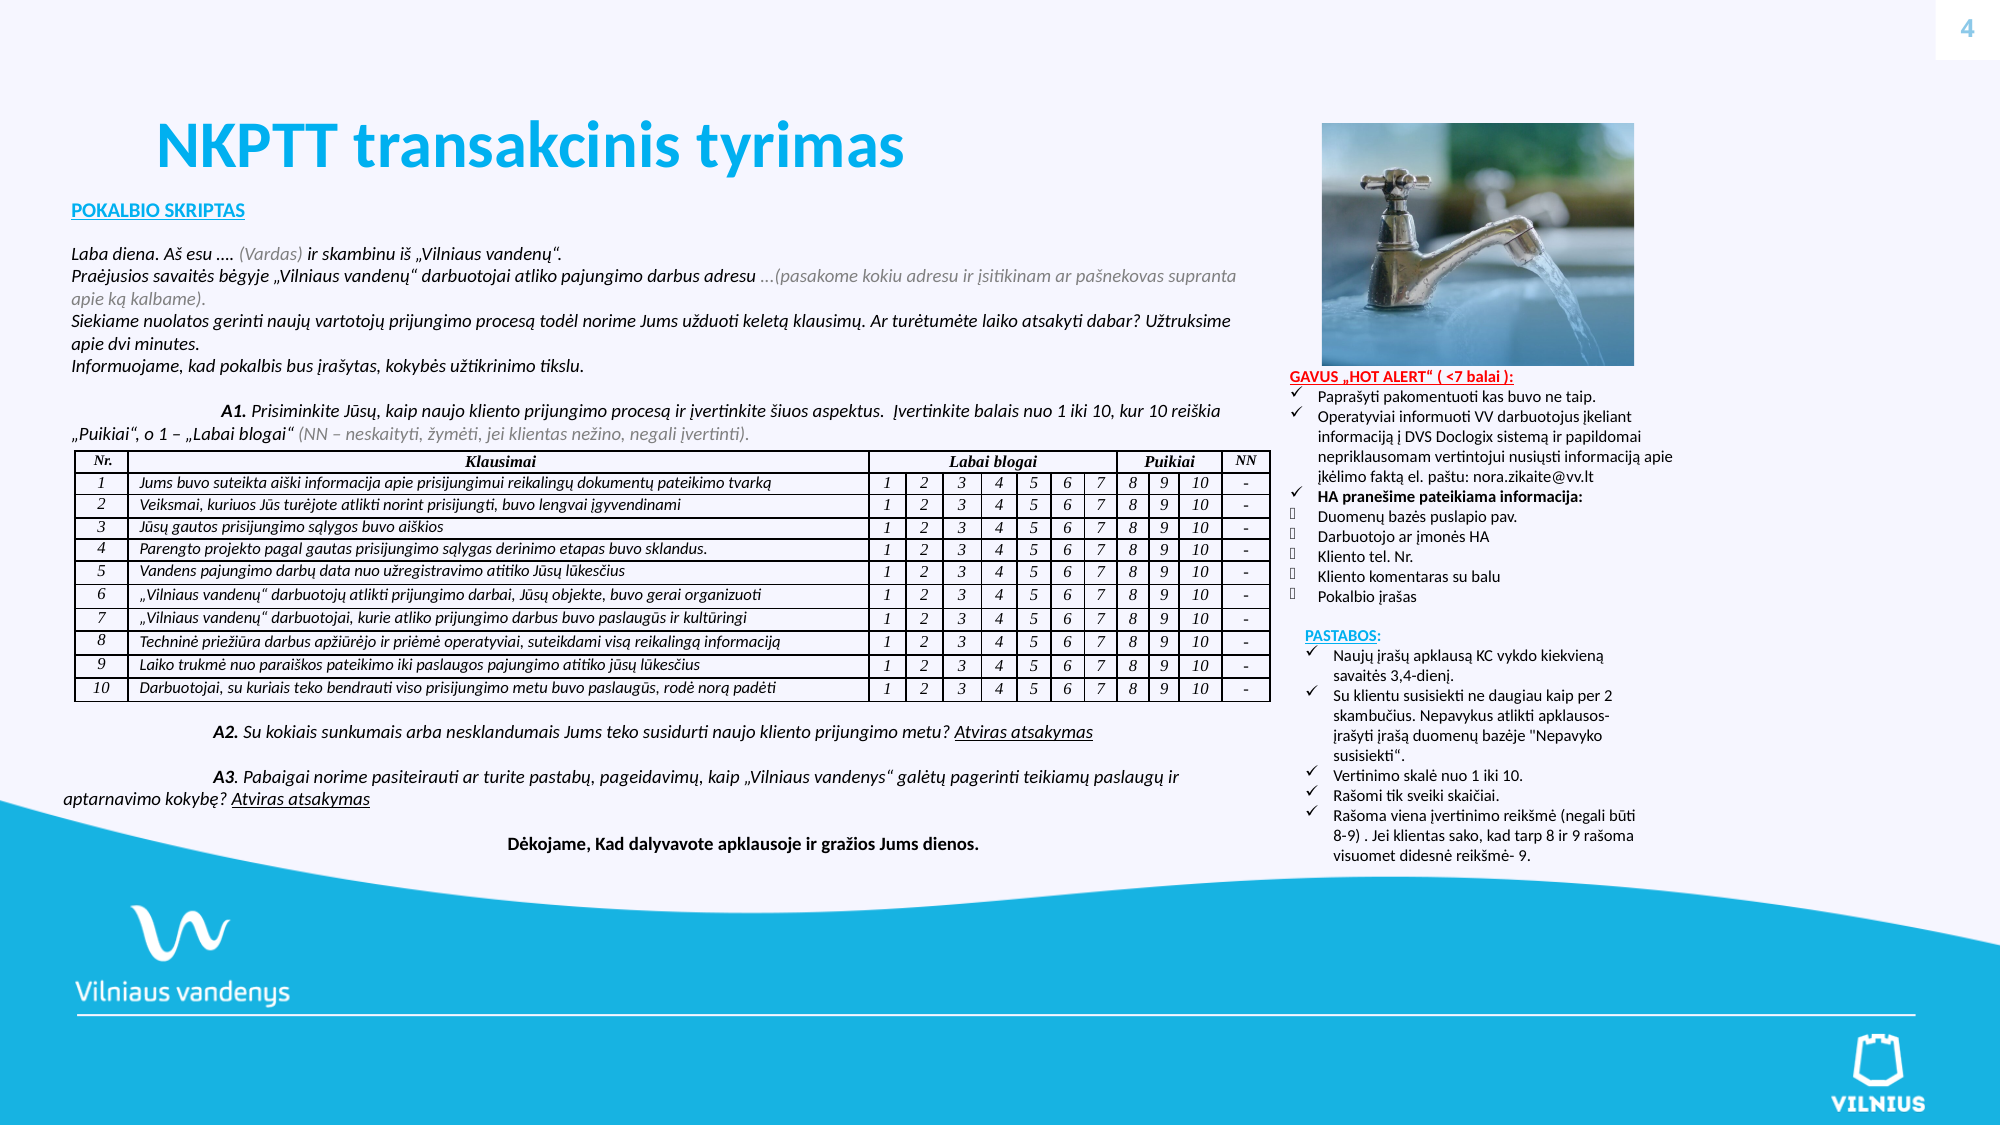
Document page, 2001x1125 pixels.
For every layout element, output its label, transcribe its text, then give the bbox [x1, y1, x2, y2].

table_header NN [1223, 452, 1269, 472]
table_cell - [1223, 495, 1269, 517]
table_cell 9 [1150, 540, 1178, 560]
table_cell 7 [1085, 585, 1116, 608]
table_cell 9 [1150, 562, 1178, 584]
table_cell 9 [1150, 656, 1178, 677]
table_cell 4 [982, 656, 1016, 677]
table_cell 6 [1052, 540, 1084, 560]
table_cell 10 [1180, 632, 1221, 654]
table_cell - [1223, 609, 1269, 630]
table_cell 4 [982, 495, 1016, 517]
table_cell 7 [1085, 474, 1116, 494]
text_box PASTABOS: Naujų įrašų apklausą KC vykdo kiekvieną savaitės 3,4-dienį. Su klientu susisiekti ne daugiau kaip per 2 skambučius. Nepavykus atlikti apklausos- įrašyti įrašą duomenų bazėje "Nepavyko susisiekti“. Vertinimo skalė nuo 1 iki 10. Rašomi tik sveiki skaičiai. Rašoma viena įvertinimo reikšmė (negali būti 8-9) . Jei klientas sako, kad tarp 8 ir 9 rašoma visuomet didesnė reikšmė- 9. [1290, 617, 1656, 873]
table_cell 2 [907, 474, 942, 494]
table_cell 4 [76, 540, 127, 560]
table_cell 7 [1085, 495, 1116, 517]
table_cell 9 [1150, 632, 1178, 654]
table_cell 7 [1085, 519, 1116, 538]
table_cell 9 [1150, 585, 1178, 608]
table_cell 10 [1180, 474, 1221, 494]
table_cell 2 [907, 495, 942, 517]
table_cell - [1223, 656, 1269, 677]
table_cell 5 [1018, 656, 1050, 677]
table_cell 10 [1180, 585, 1221, 608]
table_cell 5 [1018, 562, 1050, 584]
table_cell Jums buvo suteikta aiški informacija apie prisijungimui reikalingų dokumentų pateikimo tvarką [129, 474, 868, 494]
table_cell 8 [1118, 562, 1148, 584]
table_cell 7 [76, 609, 127, 630]
table_cell 2 [907, 609, 942, 630]
table_cell 3 [944, 585, 981, 608]
table_cell 1 [870, 679, 905, 701]
picture [0, 795, 2000, 1125]
table_cell 1 [870, 656, 905, 677]
table_cell 8 [1118, 474, 1148, 494]
table_cell 5 [1018, 519, 1050, 538]
table_cell 1 [76, 474, 127, 494]
table_header Puikiai [1118, 452, 1221, 472]
table_cell 7 [1085, 540, 1116, 560]
table_cell 8 [76, 632, 127, 654]
table_cell „Vilniaus vandenų“ darbuotojai, kurie atliko prijungimo darbus buvo paslaugūs ir kultūringi [129, 609, 868, 630]
table_cell - [1223, 474, 1269, 494]
table_cell 9 [1150, 519, 1178, 538]
table_cell Techninė priežiūra darbus apžiūrėjo ir priėmė operatyviai, suteikdami visą reikalingą informaciją [129, 632, 868, 654]
table_cell 1 [870, 562, 905, 584]
table_cell 3 [944, 679, 981, 701]
table_cell 4 [982, 519, 1016, 538]
table_cell 7 [1085, 679, 1116, 701]
table_cell 10 [1180, 609, 1221, 630]
table_cell Darbuotojai, su kuriais teko bendrauti viso prisijungimo metu buvo paslaugūs, rodė norą padėti [129, 679, 868, 701]
table_cell 10 [76, 679, 127, 701]
table_cell 4 [982, 562, 1016, 584]
table_cell 8 [1118, 632, 1148, 654]
table_cell 5 [1018, 540, 1050, 560]
table_header Nr. [76, 452, 127, 472]
table_cell 9 [76, 656, 127, 677]
table_cell 10 [1180, 679, 1221, 701]
table_cell 7 [1085, 632, 1116, 654]
table_cell 3 [76, 519, 127, 538]
table_cell - [1223, 585, 1269, 608]
table_cell - [1223, 519, 1269, 538]
table_cell 4 [982, 679, 1016, 701]
table_cell 1 [870, 609, 905, 630]
table_cell 9 [1150, 474, 1178, 494]
table_cell 2 [907, 540, 942, 560]
table_cell 2 [76, 495, 127, 517]
table_cell 7 [1085, 609, 1116, 630]
table_cell 2 [907, 656, 942, 677]
table_cell 5 [1018, 495, 1050, 517]
table_cell 3 [944, 495, 981, 517]
table_cell 2 [907, 679, 942, 701]
table_cell 5 [1018, 679, 1050, 701]
table_cell Vandens pajungimo darbų data nuo užregistravimo atitiko Jūsų lūkesčius [129, 562, 868, 584]
table_cell - [1223, 679, 1269, 701]
table_cell 6 [1052, 519, 1084, 538]
table_cell 8 [1118, 656, 1148, 677]
table_cell 9 [1150, 495, 1178, 517]
table_cell - [1223, 632, 1269, 654]
table_cell 8 [1118, 679, 1148, 701]
table_cell 4 [982, 609, 1016, 630]
table_header Labai blogai [870, 452, 1116, 472]
slide_number 4 [1935, 0, 2000, 60]
table_cell 6 [1052, 632, 1084, 654]
table_cell 6 [1052, 474, 1084, 494]
table_cell 3 [944, 609, 981, 630]
text_box NKPTT transakcinis tyrimas [126, 93, 1050, 189]
table_cell 10 [1180, 540, 1221, 560]
table_cell 8 [1118, 585, 1148, 608]
table_cell 4 [982, 540, 1016, 560]
table_cell 6 [1052, 495, 1084, 517]
table_cell 6 [76, 585, 127, 608]
table_header Klausimai [129, 452, 868, 472]
table_cell 4 [982, 632, 1016, 654]
table_cell Parengto projekto pagal gautas prisijungimo sąlygas derinimo etapas buvo sklandus. [129, 540, 868, 560]
table_cell 9 [1150, 609, 1178, 630]
table_cell 6 [1052, 609, 1084, 630]
table_cell Jūsų gautos prisijungimo sąlygos buvo aiškios [129, 519, 868, 538]
picture [1321, 123, 1635, 366]
table_cell 8 [1118, 495, 1148, 517]
table_cell 4 [982, 474, 1016, 494]
table_cell 3 [944, 632, 981, 654]
text_box A2. Su kokiais sunkumais arba nesklandumais Jums teko susidurti naujo kliento prijungimo metu? Atviras atsakymas A3. Pabaigai norime pasiteirauti ar turite pastabų, pageidavimų, kaip „Vilniaus vandenys“ galėtų pagerinti teikiamų paslaugų ir aptarnavimo kokybę? Atviras atsakymas Dėkojame, Kad dalyvavote apklausoje ir gražios Jums dienos. [48, 712, 1290, 862]
table_cell 3 [944, 474, 981, 494]
table_cell 1 [870, 474, 905, 494]
table_cell 2 [907, 632, 942, 654]
table_cell 3 [944, 540, 981, 560]
table_cell 5 [1018, 585, 1050, 608]
table_cell 8 [1118, 519, 1148, 538]
table_cell 4 [982, 585, 1016, 608]
table_cell 1 [870, 632, 905, 654]
table_cell Veiksmai, kuriuos Jūs turėjote atlikti norint prisijungti, buvo lengvai įgyvendinami [129, 495, 868, 517]
table_cell 3 [944, 656, 981, 677]
table_cell 3 [944, 562, 981, 584]
table_cell 6 [1052, 562, 1084, 584]
table_cell 2 [907, 519, 942, 538]
table_cell 10 [1180, 656, 1221, 677]
table_cell 7 [1085, 656, 1116, 677]
table_cell 5 [1018, 474, 1050, 494]
table_cell 10 [1180, 519, 1221, 538]
table_cell 5 [1018, 632, 1050, 654]
table_cell - [1223, 562, 1269, 584]
table_cell 10 [1180, 495, 1221, 517]
table_cell 6 [1052, 585, 1084, 608]
table_cell 2 [907, 562, 942, 584]
table_cell 3 [944, 519, 981, 538]
table_cell 8 [1118, 540, 1148, 560]
table_cell 9 [1150, 679, 1178, 701]
table_cell 8 [1118, 609, 1148, 630]
table_cell 1 [870, 519, 905, 538]
table_cell Laiko trukmė nuo paraiškos pateikimo iki paslaugos pajungimo atitiko jūsų lūkesčius [129, 656, 868, 677]
table_cell 1 [870, 585, 905, 608]
text_box POKALBIO SKRIPTAS Laba diena. Aš esu …. (Vardas) ir skambinu iš „Vilniaus vandenų“. Praėjusios savaitės bėgyje „Vilniaus vandenų“ darbuotojai atliko pajungimo darbus adresu ...(pasakome kokiu adresu ir įsitikinam ar pašnekovas supranta apie ką kalbame). Siekiame nuolatos gerinti naujų vartotojų prijungimo procesą todėl norime Jums užduoti keletą klausimų. Ar turėtumėte laiko atsakyti dabar? Užtruksime apie dvi minutes. Informuojame, kad pokalbis bus įrašytas, kokybės užtikrinimo tikslu. A1. Prisiminkite Jūsų, kaip naujo kliento prijungimo procesą ir įvertinkite šiuos aspektus. Įvertinkite balais nuo 1 iki 10, kur 10 reiškia „Puikiai“, o 1 – „Labai blogai“ (NN – neskaityti, žymėti, jei klientas nežino, negali įvertinti). [56, 189, 1273, 452]
table_cell 1 [870, 495, 905, 517]
table_cell „Vilniaus vandenų“ darbuotojų atlikti prijungimo darbai, Jūsų objekte, buvo gerai organizuoti [129, 585, 868, 608]
text_box GAVUS „HOT ALERT“ ( <7 balai ): Paprašyti pakomentuoti kas buvo ne taip. Operatyviai informuoti VV darbuotojus įkeliant informaciją į DVS Doclogix sistemą ir papildomai nepriklausomam vertintojui nusiųsti informaciją apie įkėlimo faktą el. paštu: nora.zikaite@vv.lt HA pranešime pateikiama informacija: Duomenų bazės puslapio pav. Darbuotojo ar įmonės HA Kliento tel. Nr. Kliento komentaras su balu Pokalbio įrašas [1274, 358, 1699, 613]
table_cell 5 [1018, 609, 1050, 630]
table_cell 5 [76, 562, 127, 584]
table_cell - [1223, 540, 1269, 560]
table_cell 6 [1052, 679, 1084, 701]
table_cell 6 [1052, 656, 1084, 677]
table_cell 2 [907, 585, 942, 608]
table_cell 1 [870, 540, 905, 560]
table_cell 7 [1085, 562, 1116, 584]
table_cell 10 [1180, 562, 1221, 584]
